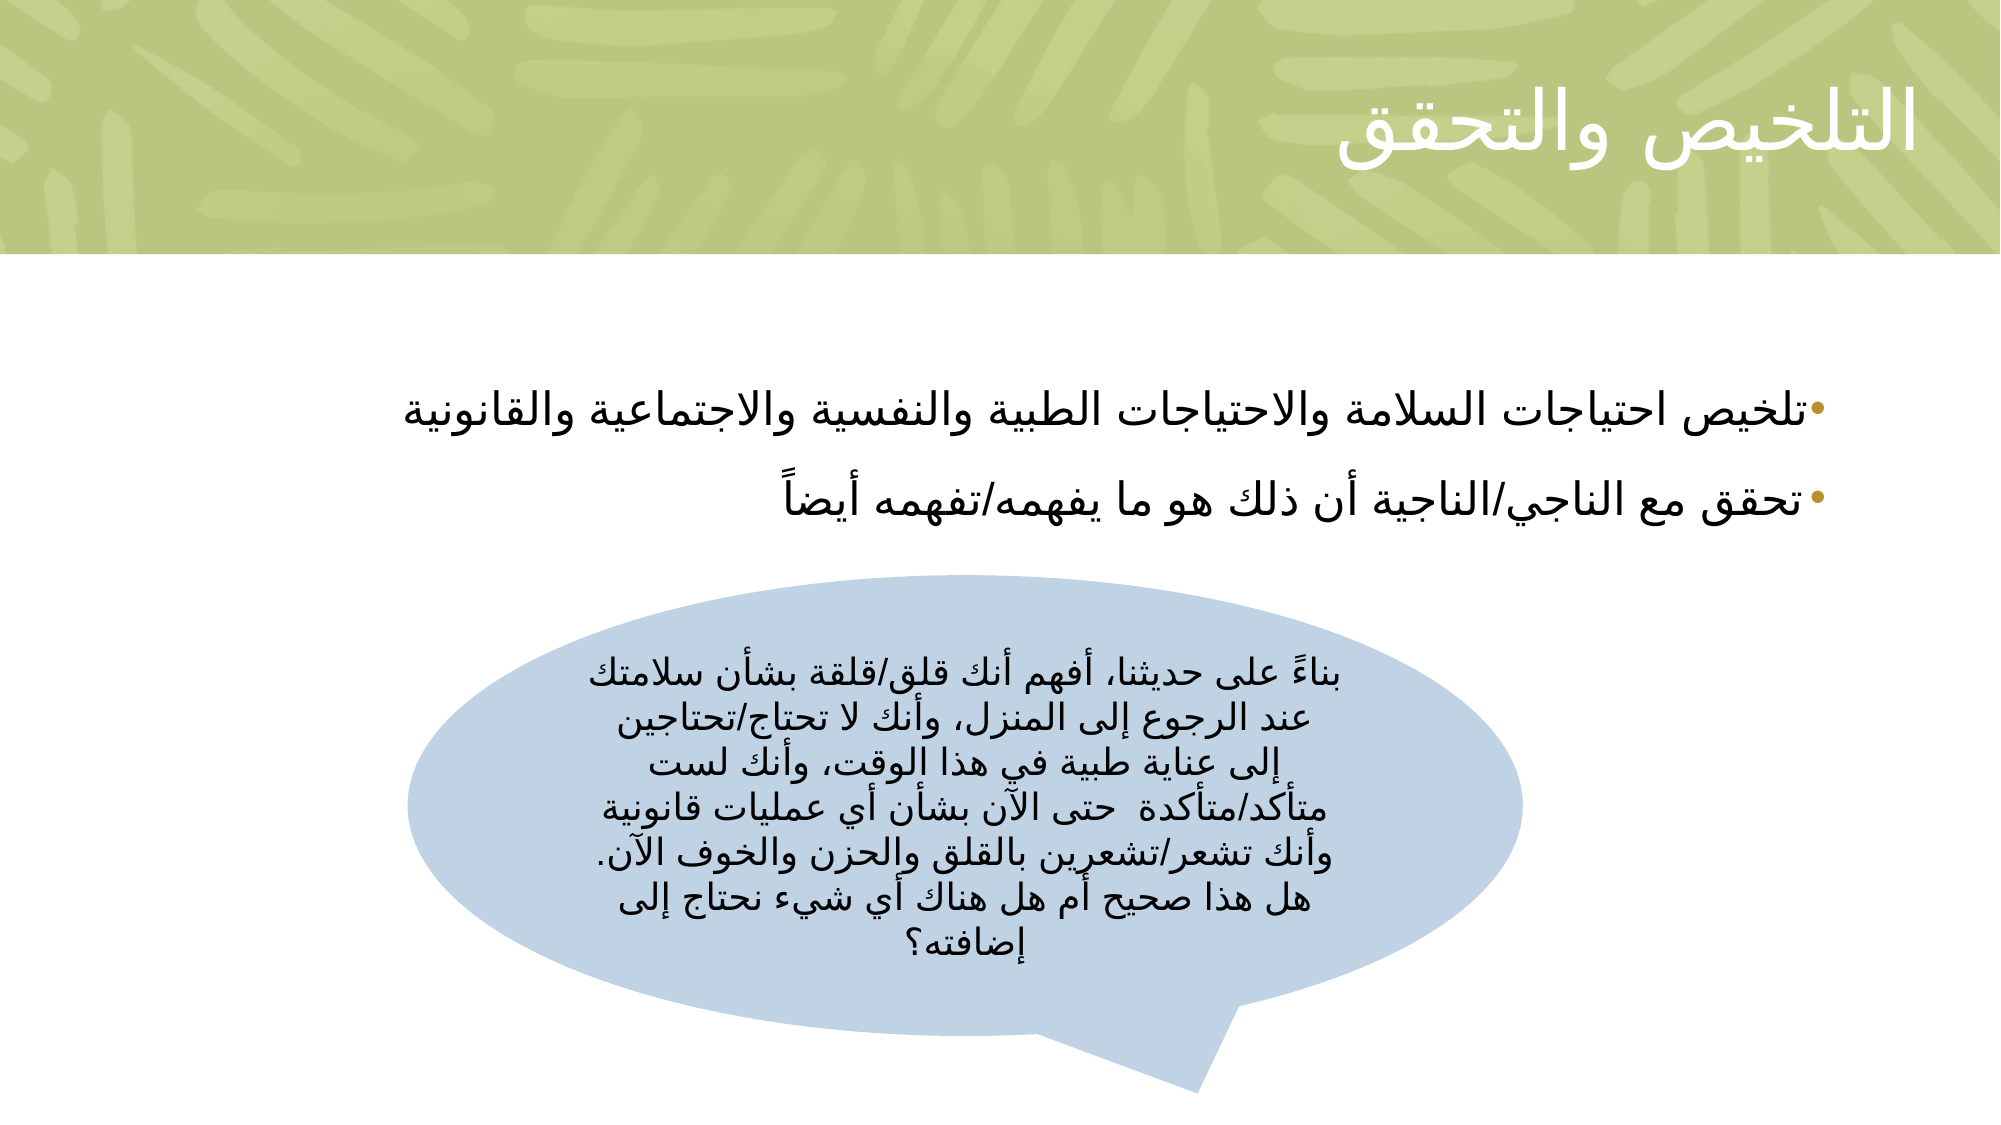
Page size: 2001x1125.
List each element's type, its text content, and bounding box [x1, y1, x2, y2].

text_box بناءً على حديثنا، أفهم أنك قلق/قلقة بشأن سلامتك عند الرجوع إلى المنزل، وأنك لا تحتاج/تحتاجين إلى عناية طبية في هذا الوقت، وأنك لست متأكد/متأكدة حتى الآن بشأن أي عمليات قانونية وأنك تشعر/تشعرين بالقلق والحزن والخوف الآن. هل هذا صحيح أم هل هناك أي شيء نحتاج إلى إضافته؟ [406, 573, 1525, 1095]
list تلخيص احتياجات السلامة والاحتياجات الطبية والنفسية والاجتماعية والقانونية تحقق مع الناجي/الناجية أن ذلك هو ما يفهمه/تفهمه أيضاً [238, 366, 1834, 1027]
picture [0, 0, 2000, 1125]
title التلخيص والتحقق [61, 33, 1938, 220]
